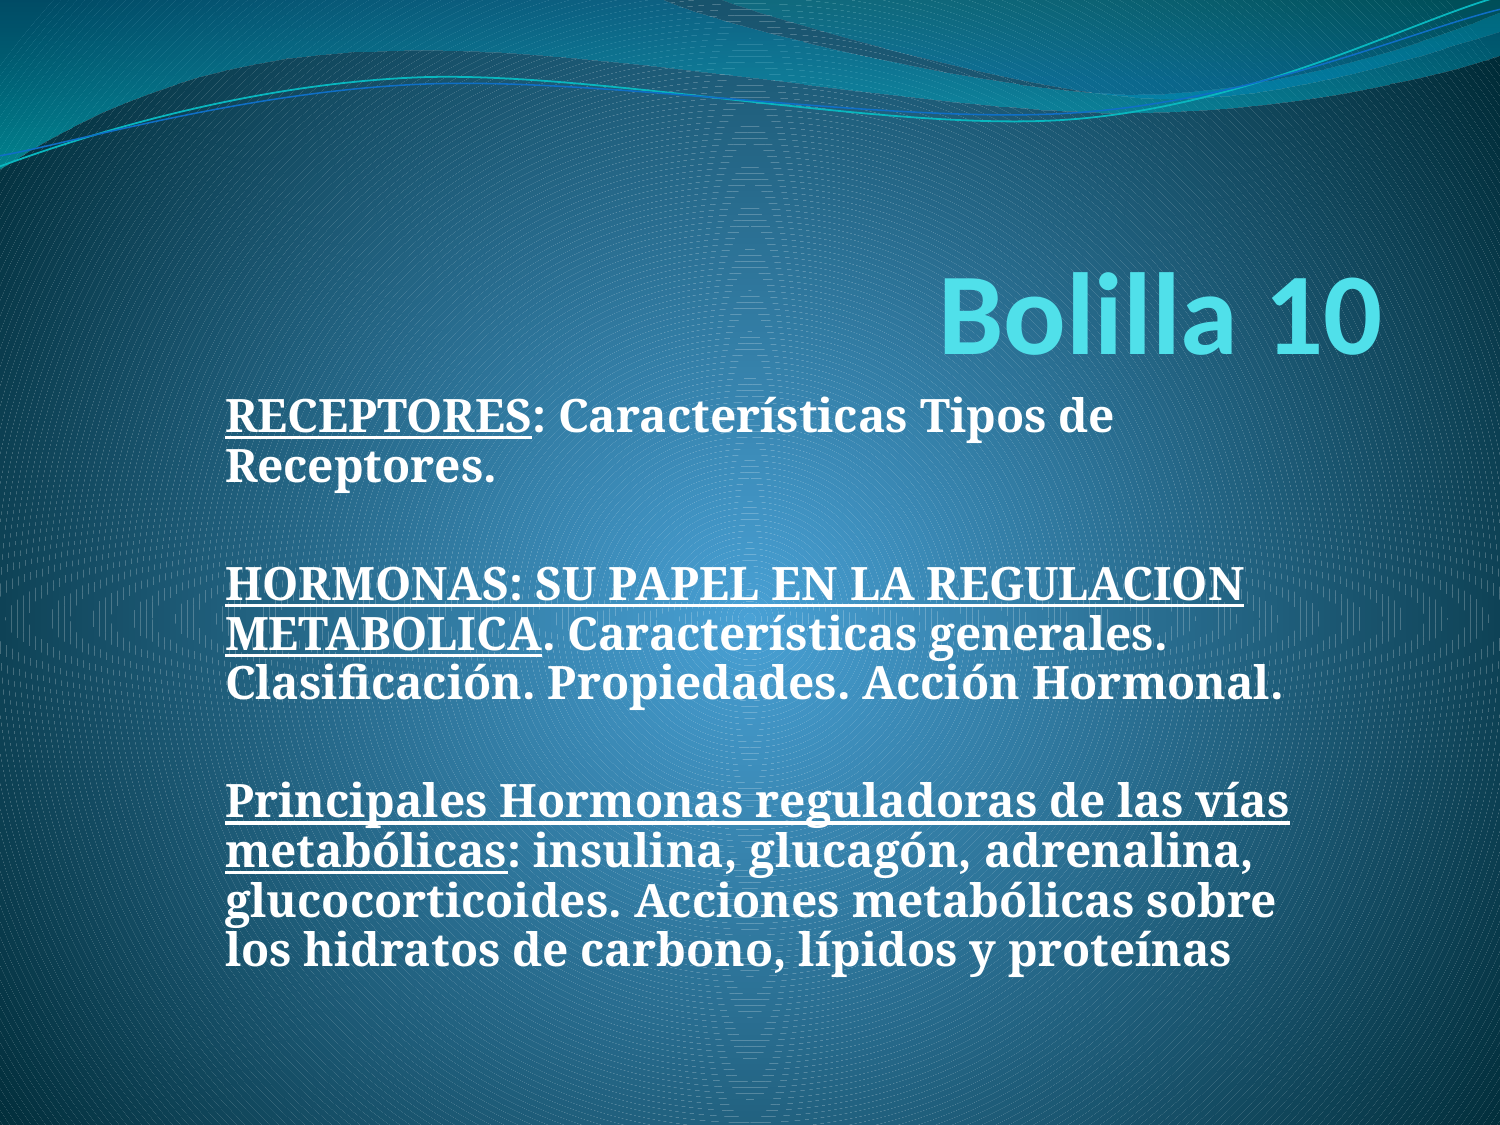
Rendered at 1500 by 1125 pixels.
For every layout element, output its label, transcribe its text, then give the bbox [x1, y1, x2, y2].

title Bolilla 10 [112, 137, 1388, 379]
subtitle RECEPTORES: Características Tipos de Receptores. HORMONAS: SU PAPEL EN LA REGULACION METABOLICA. Características generales. Clasificación. Propiedades. Acción Hormonal. Principales Hormonas reguladoras de las vías metabólicas: insulina, glucagón, adrenalina, glucocorticoides. Acciones metabólicas sobre los hidratos de carbono, lípidos y proteínas [225, 385, 1329, 1024]
